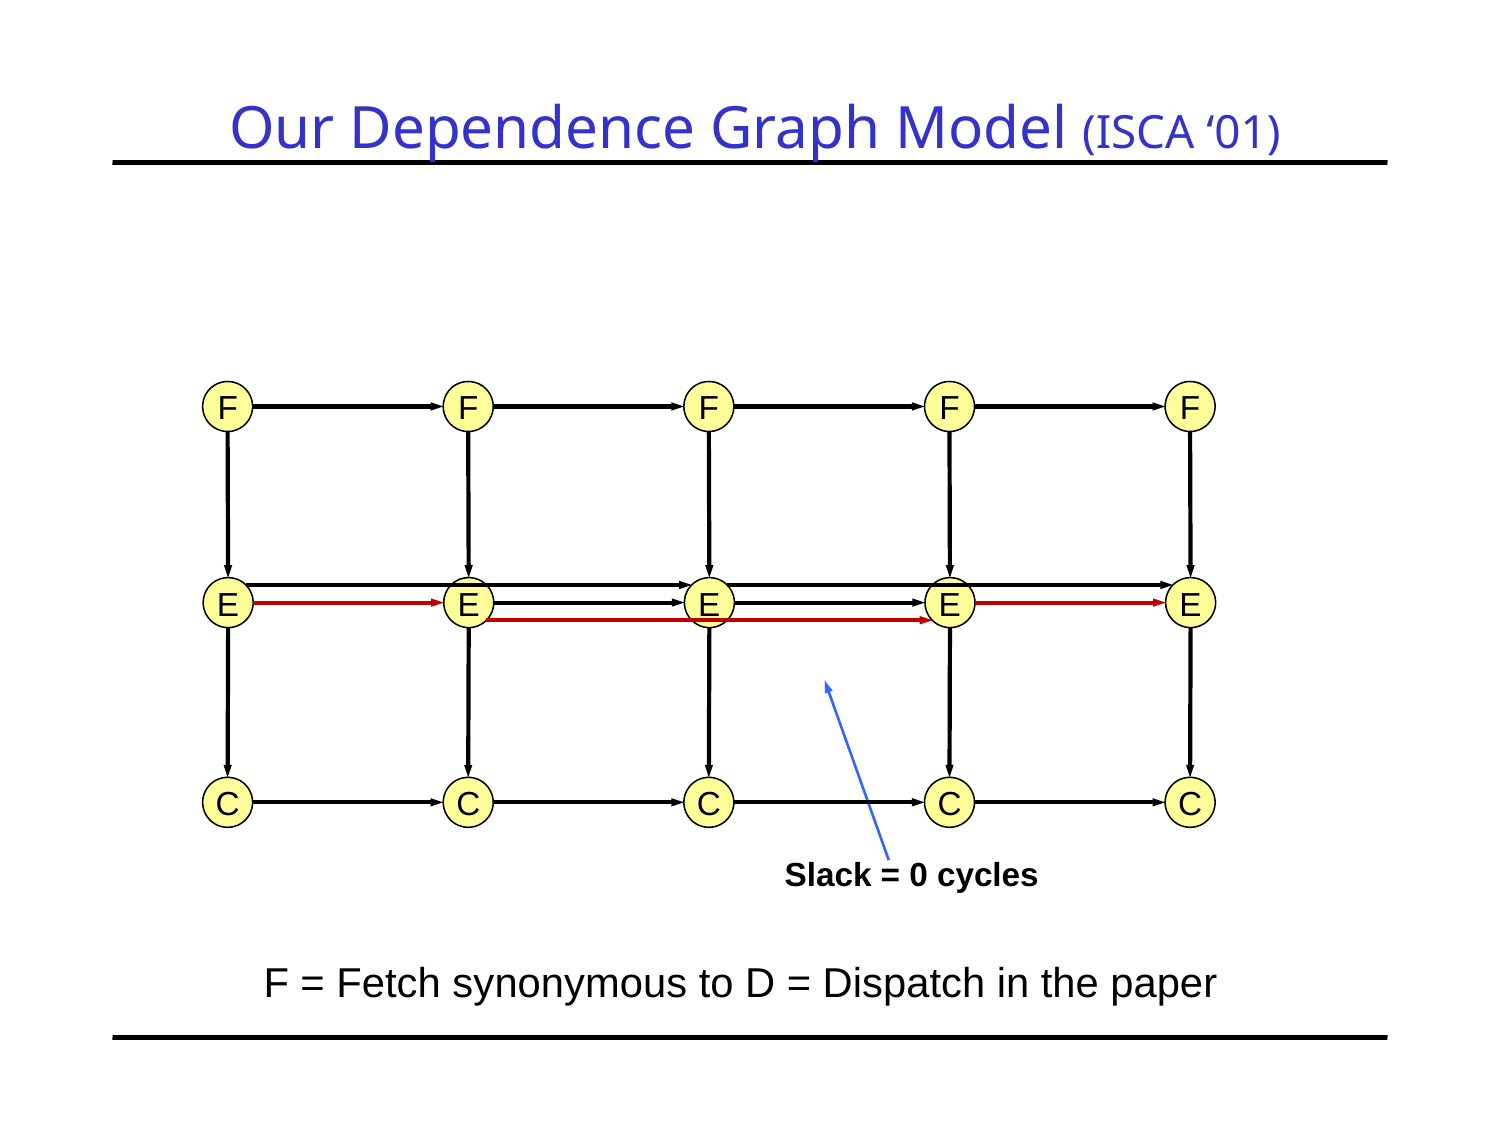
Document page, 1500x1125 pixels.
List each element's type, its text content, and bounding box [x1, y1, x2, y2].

text_box F [473, 381, 494, 431]
text_box F [924, 382, 944, 431]
text_box E [453, 578, 463, 583]
text_box E [934, 578, 944, 583]
title Our Dependence Graph Model (ISCA ‘01) [124, 62, 1386, 190]
text_box E [713, 578, 735, 618]
text_box F [1165, 381, 1216, 432]
text_box C [202, 777, 253, 828]
text_box F = Fetch synonymous to D = Dispatch in the paper [248, 948, 1233, 1014]
text_box F [683, 381, 734, 431]
text_box E [954, 587, 975, 628]
text_box Slack = 0 cycles [767, 845, 1057, 901]
text_box F [443, 382, 463, 431]
text_box F [954, 381, 975, 431]
text_box C [924, 777, 975, 828]
text_box E [925, 587, 944, 627]
text_box E [473, 587, 494, 628]
text_box E [693, 622, 703, 627]
text_box E [203, 577, 254, 628]
text_box E [443, 587, 463, 627]
text_box C [1165, 777, 1216, 828]
text_box E [955, 578, 966, 583]
text_box [824, 680, 868, 800]
text_box C [683, 778, 703, 827]
text_box E [474, 578, 485, 583]
text_box C [443, 778, 494, 828]
text_box C [713, 777, 734, 827]
text_box E [684, 578, 703, 618]
text_box E [713, 622, 726, 628]
text_box E [1165, 577, 1216, 628]
